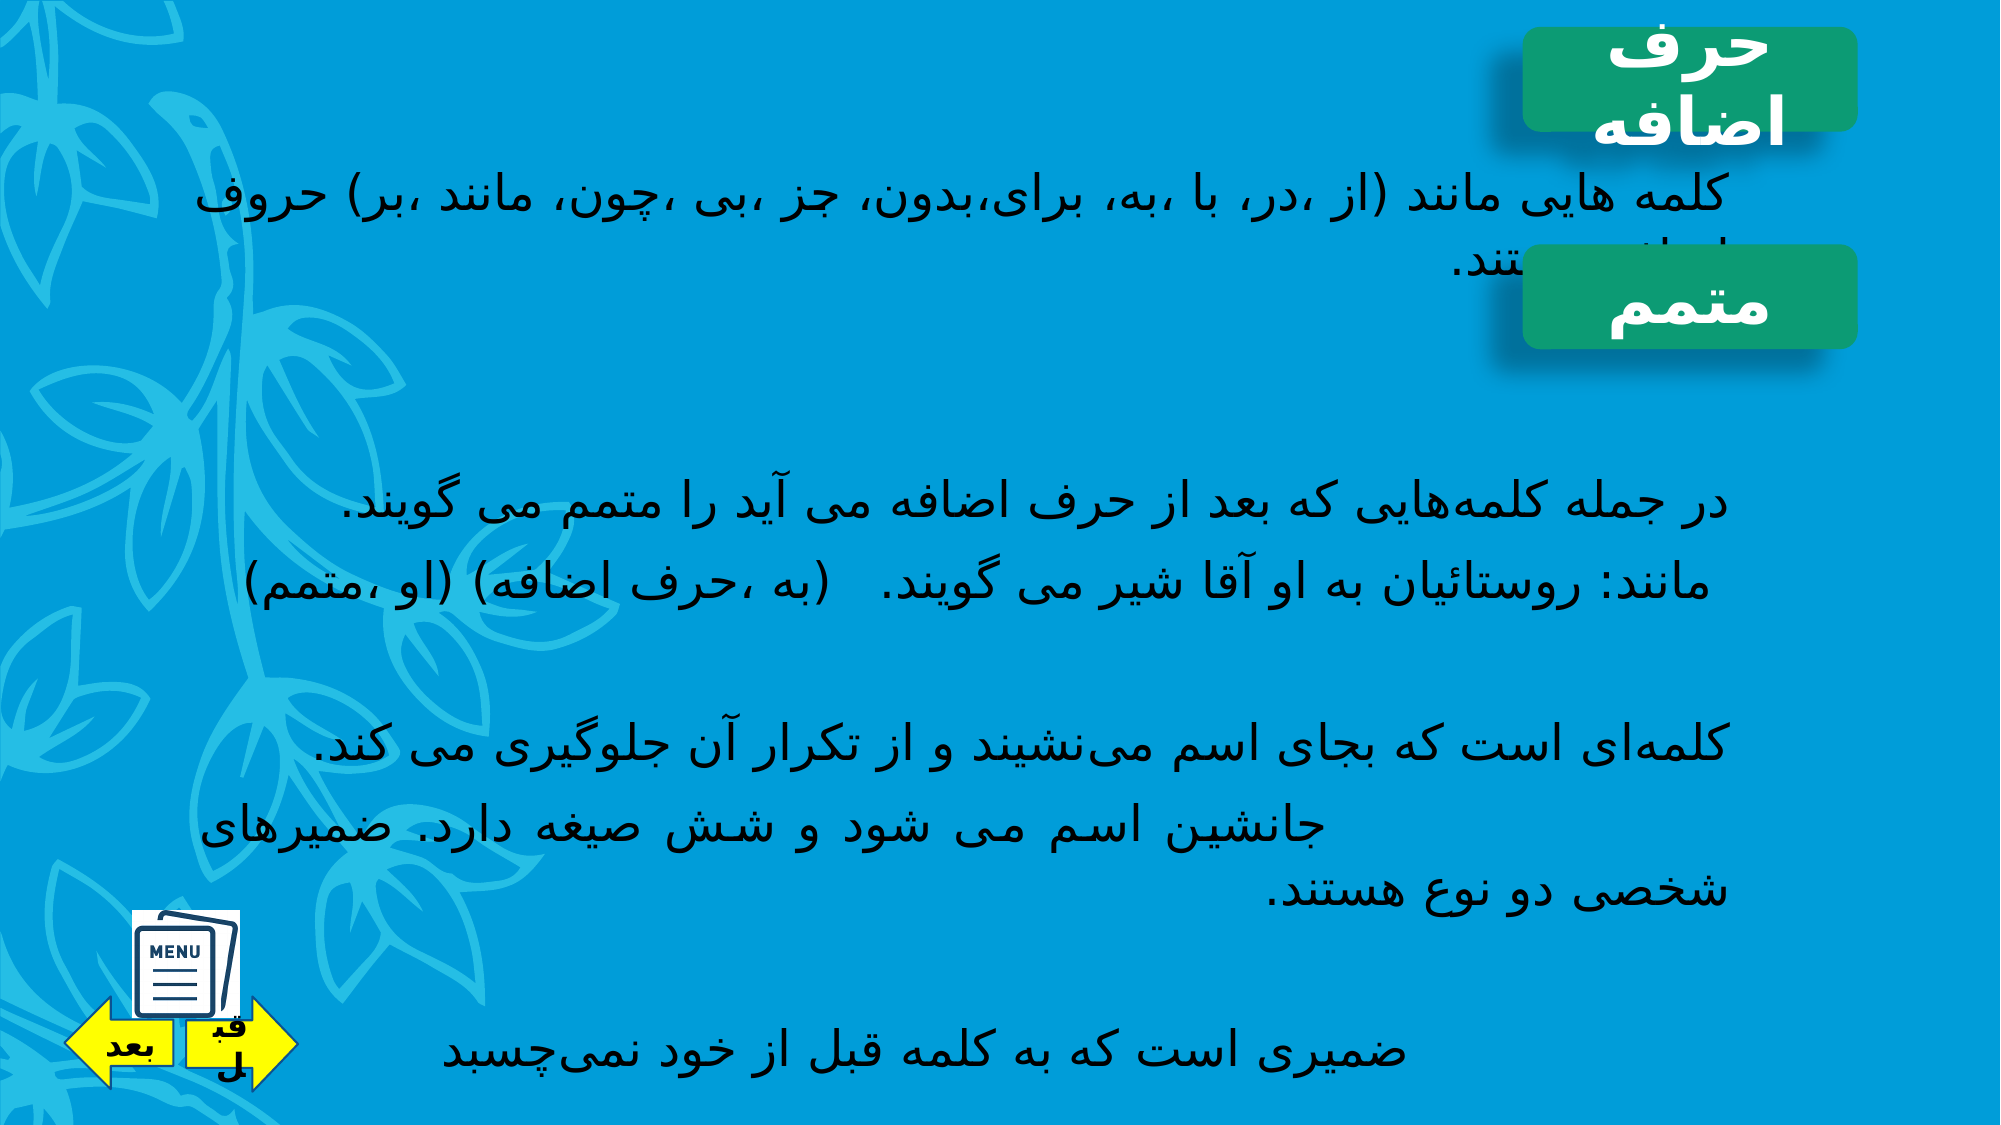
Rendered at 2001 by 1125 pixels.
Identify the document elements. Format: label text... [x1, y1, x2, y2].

picture [1771, 133, 1782, 144]
text_box بعد [63, 995, 175, 1091]
text_box قبل [185, 995, 299, 1093]
text_box متمم [1521, 243, 1859, 351]
text_box حرف اضافه [1521, 25, 1859, 133]
text_box کلمه هایی مانند (از ،در، با ،به، برای،بدون، جز ،بی ،چون، مانند ،بر) حروف اضافه هستند. در جمله کلمه‌هایی که بعد از حرف اضافه می آید را متمم می گویند. مانند: روستائیان به او آقا شیر می گویند. (به ،حرف اضافه) (او ،متمم) کلمه‌ای است که بجای اسم می‌نشیند و از تکرار آن جلوگیری می کند. جانشین اسم می شود و شش صیغه دارد. ضمیرهای شخصی دو نوع هستند. ضمیری است که به کلمه قبل از خود نمی‌چسبد [179, 149, 1746, 1085]
picture [1596, 133, 1669, 144]
picture [1681, 133, 1759, 144]
picture [132, 910, 239, 1018]
